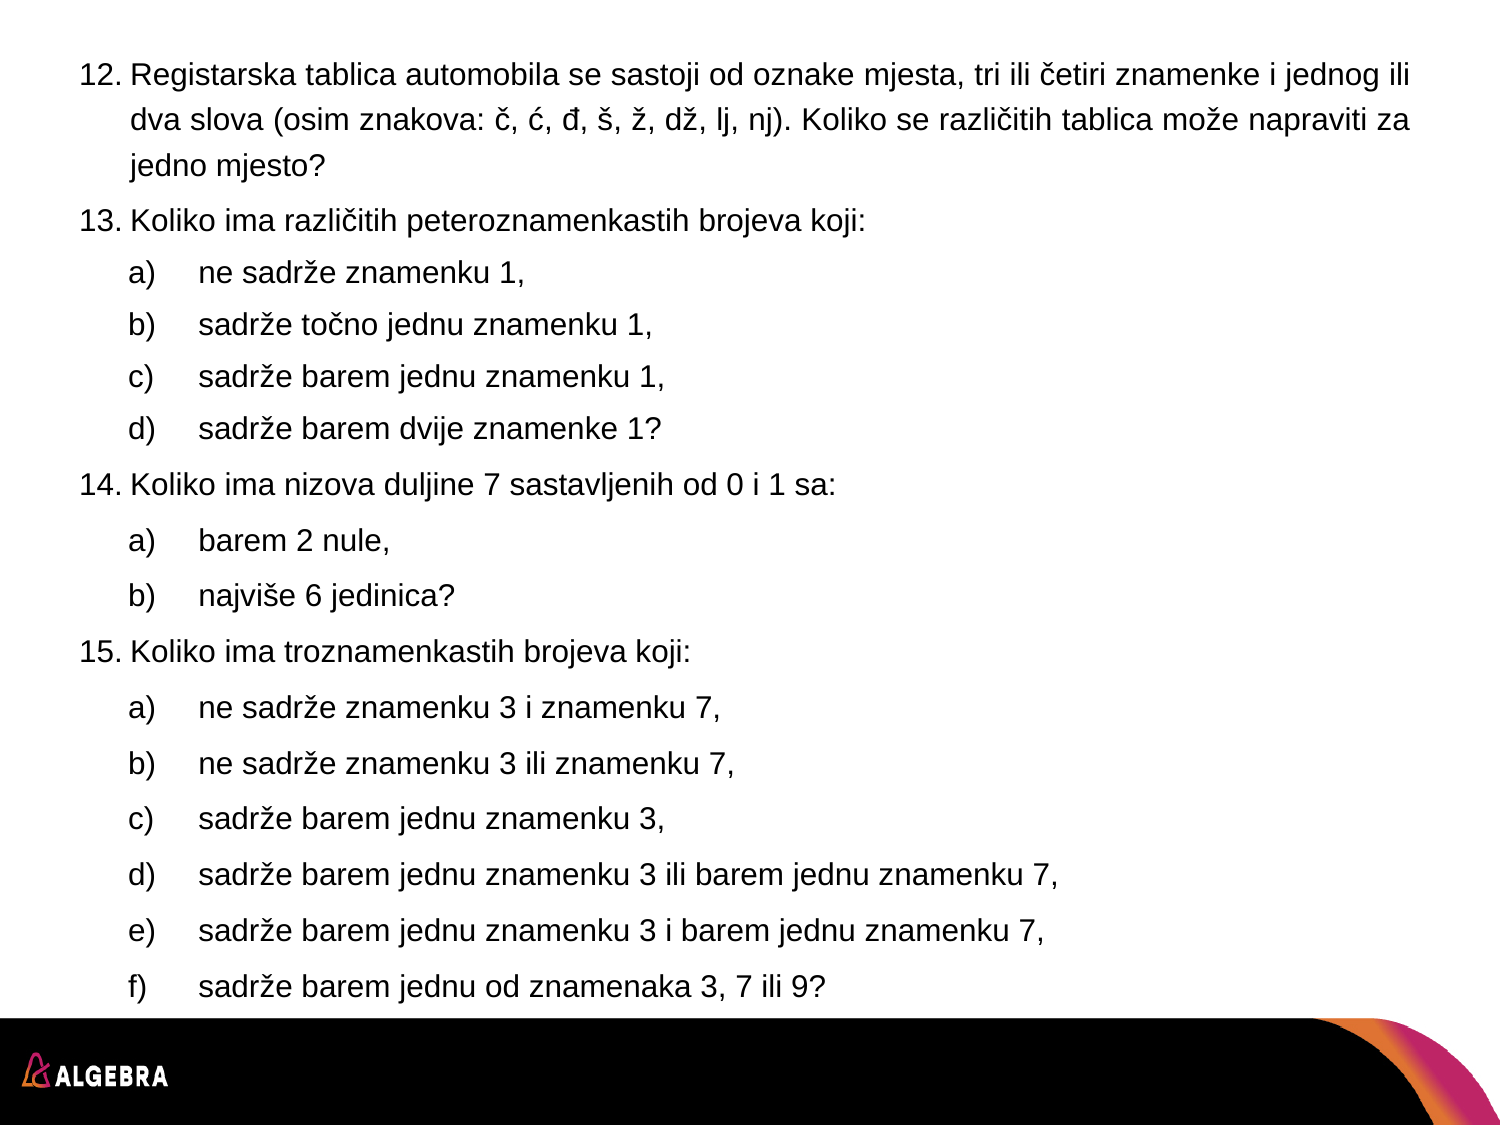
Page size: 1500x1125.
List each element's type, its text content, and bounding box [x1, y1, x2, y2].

list Registarska tablica automobila se sastoji od oznake mjesta, tri ili četiri znamenke i jednog ili dva slova (osim znakova: č, ć, đ, š, ž, dž, lj, nj). Koliko se različitih tablica može napraviti za jedno mjesto? Koliko ima različitih peteroznamenkastih brojeva koji: ne sadrže znamenku 1, sadrže točno jednu znamenku 1, sadrže barem jednu znamenku 1, sadrže barem dvije znamenke 1? Koliko ima nizova duljine 7 sastavljenih od 0 i 1 sa: barem 2 nule, najviše 6 jedinica? Koliko ima troznamenkastih brojeva koji: ne sadrže znamenku 3 i znamenku 7, ne sadrže znamenku 3 ili znamenku 7, sadrže barem jednu znamenku 3, sadrže barem jednu znamenku 3 ili barem jednu znamenku 7, sadrže barem jednu znamenku 3 i barem jednu znamenku 7, sadrže barem jednu od znamenaka 3, 7 ili 9? [64, 39, 1427, 1018]
picture [0, 0, 1500, 1125]
